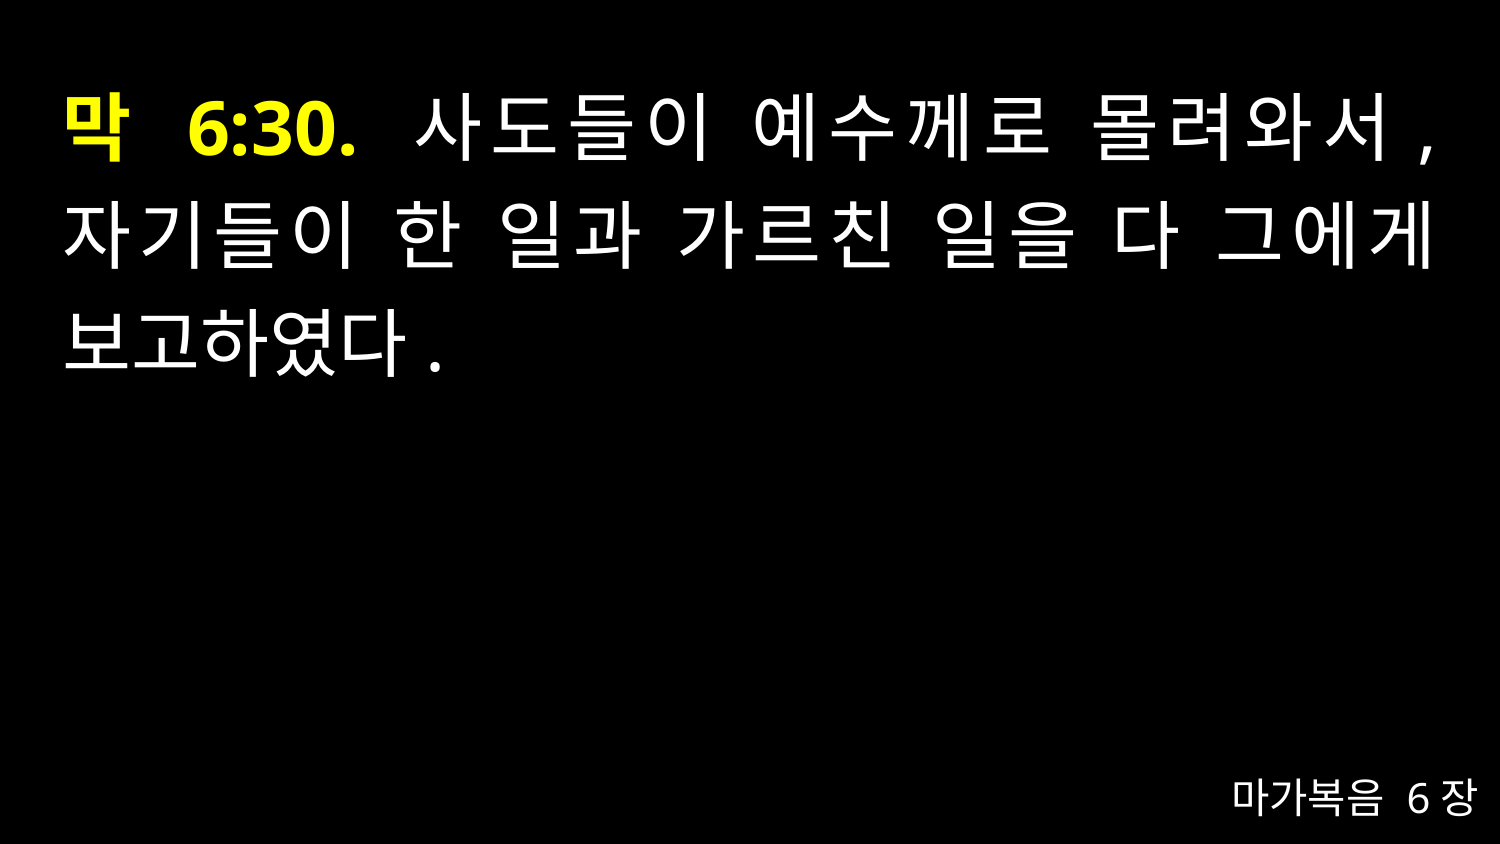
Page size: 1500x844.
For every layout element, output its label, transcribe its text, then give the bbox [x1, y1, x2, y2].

subtitle 마가복음 6장 [916, 770, 1500, 844]
title 막 6:30. 사도들이 예수께로 몰려와서, 자기들이 한 일과 가르친 일을 다 그에게 보고하였다. [0, 0, 1500, 844]
